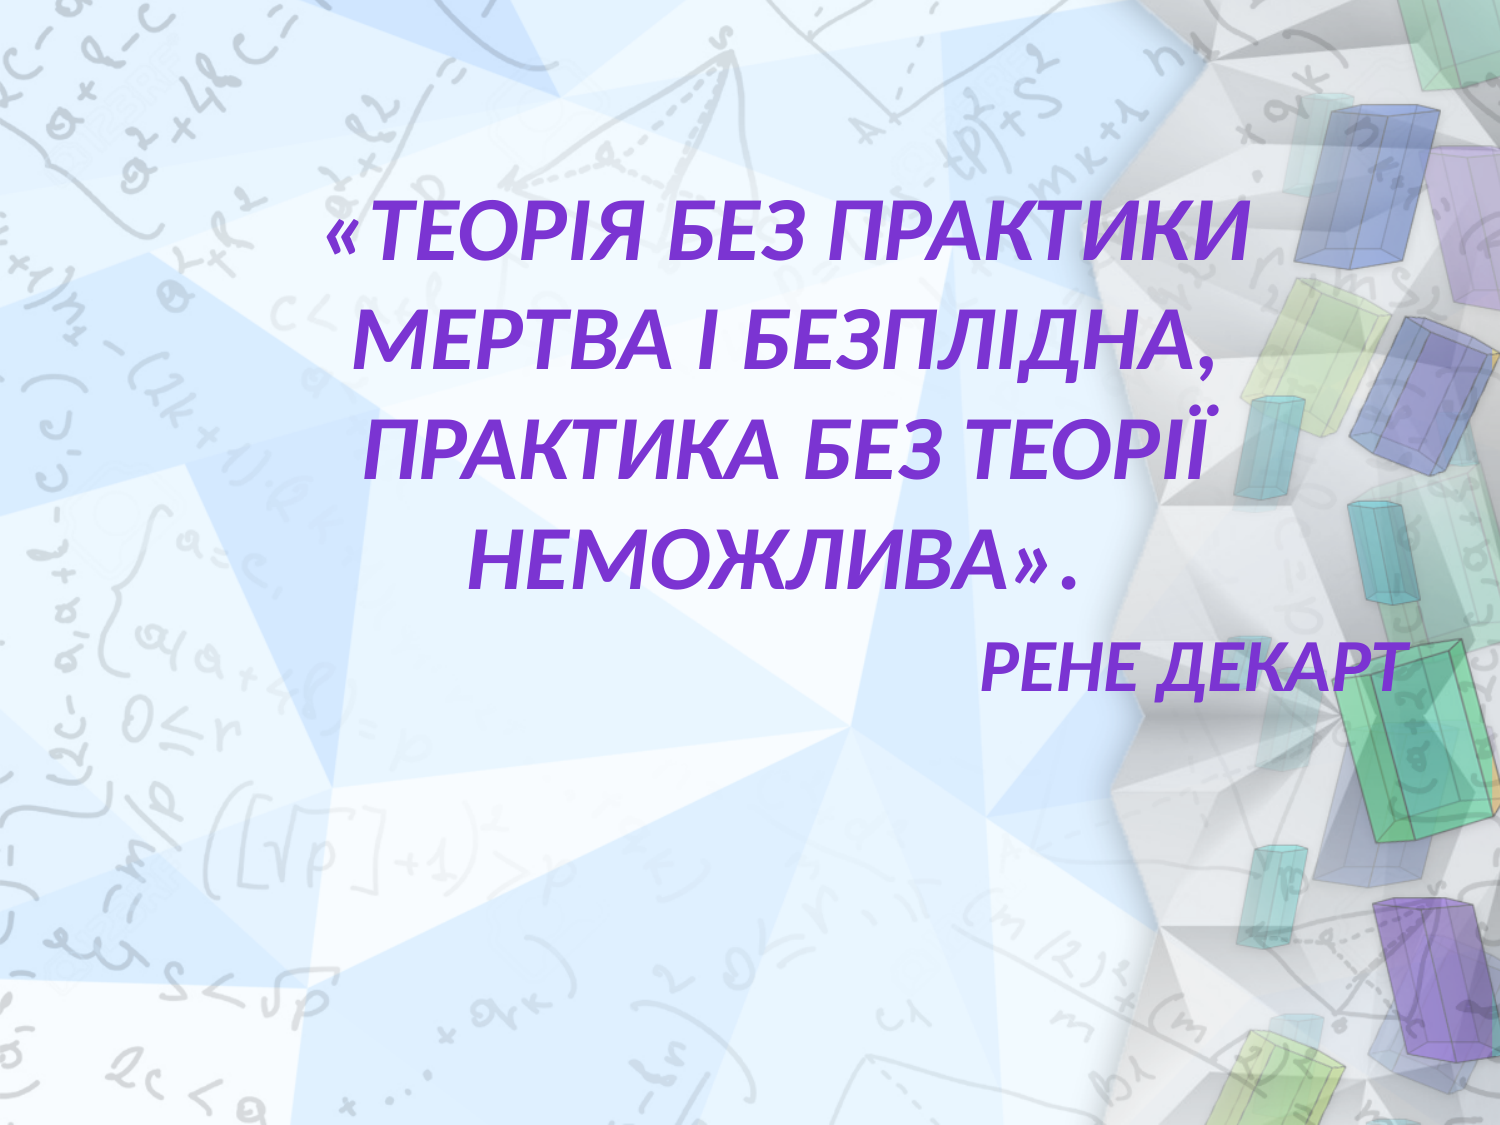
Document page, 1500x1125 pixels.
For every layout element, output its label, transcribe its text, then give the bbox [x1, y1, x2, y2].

picture [0, 0, 1500, 1125]
text_box «Теорія без практики мертва і безплідна, практика без теорії неможлива». Рене Декарт [147, 160, 1424, 716]
